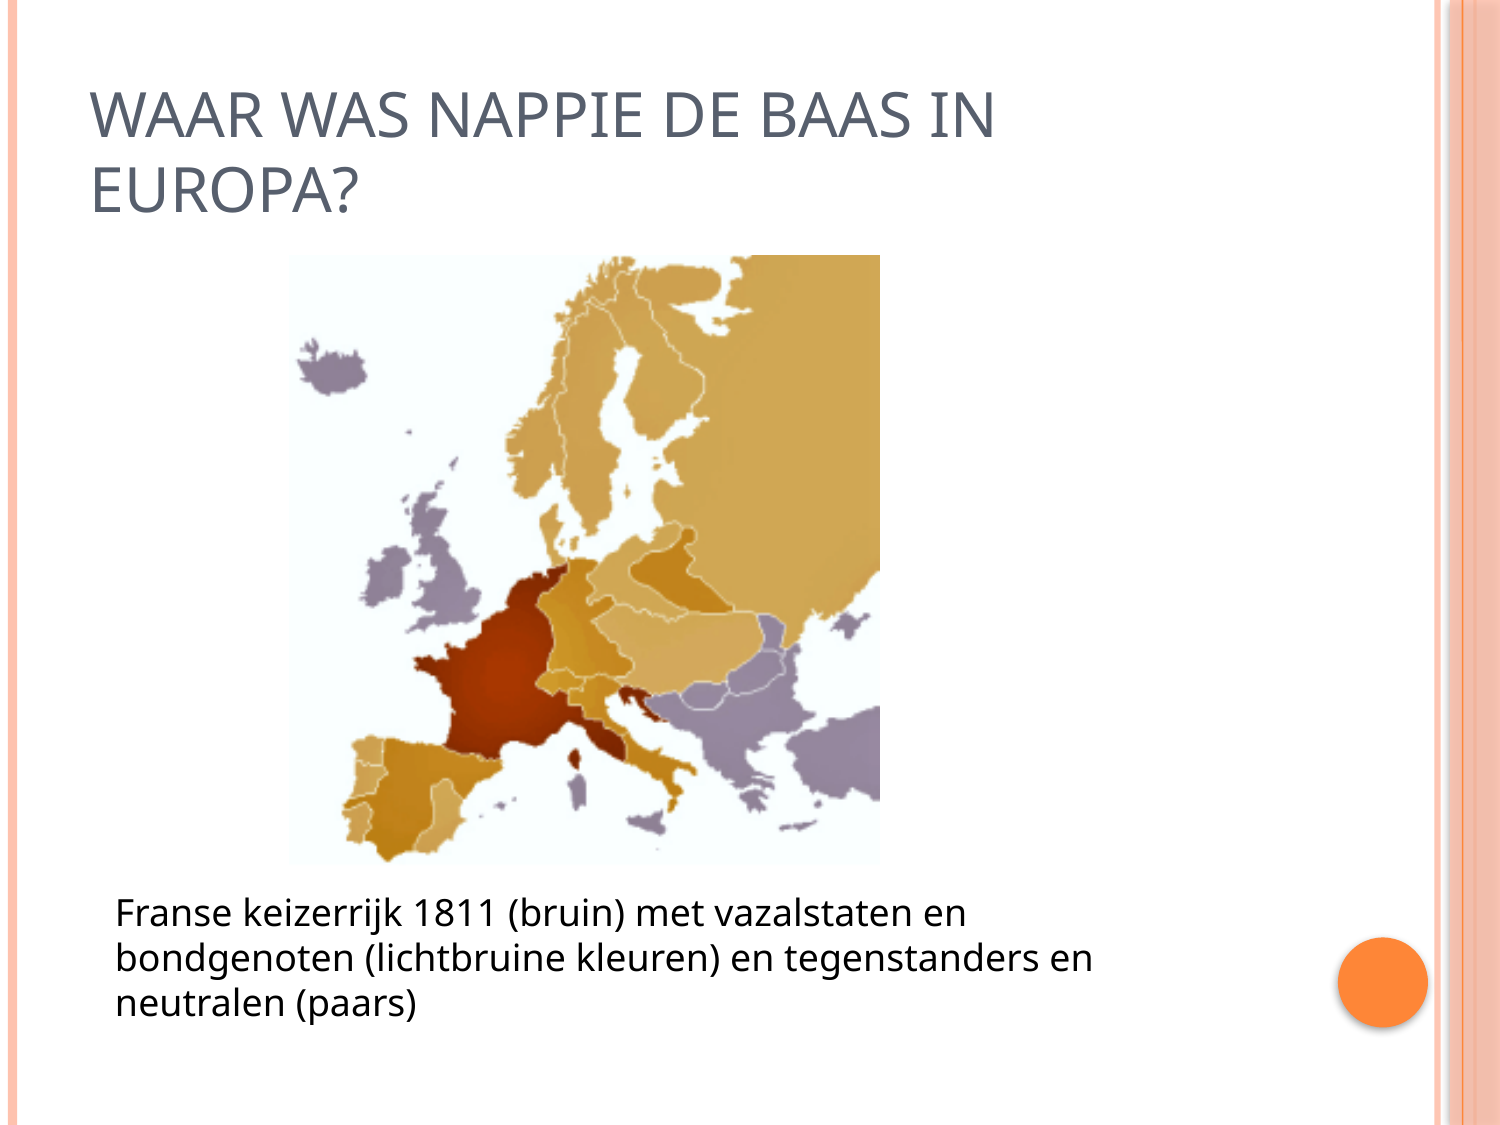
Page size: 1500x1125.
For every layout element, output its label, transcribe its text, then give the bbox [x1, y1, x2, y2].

title Waar was Nappie de baas in Europa? [75, 45, 1300, 233]
picture [288, 254, 881, 872]
text_box Franse keizerrijk 1811 (bruin) met vazalstaten en bondgenoten (lichtbruine kleuren) en tegenstanders en neutralen (paars) [100, 881, 1199, 1032]
